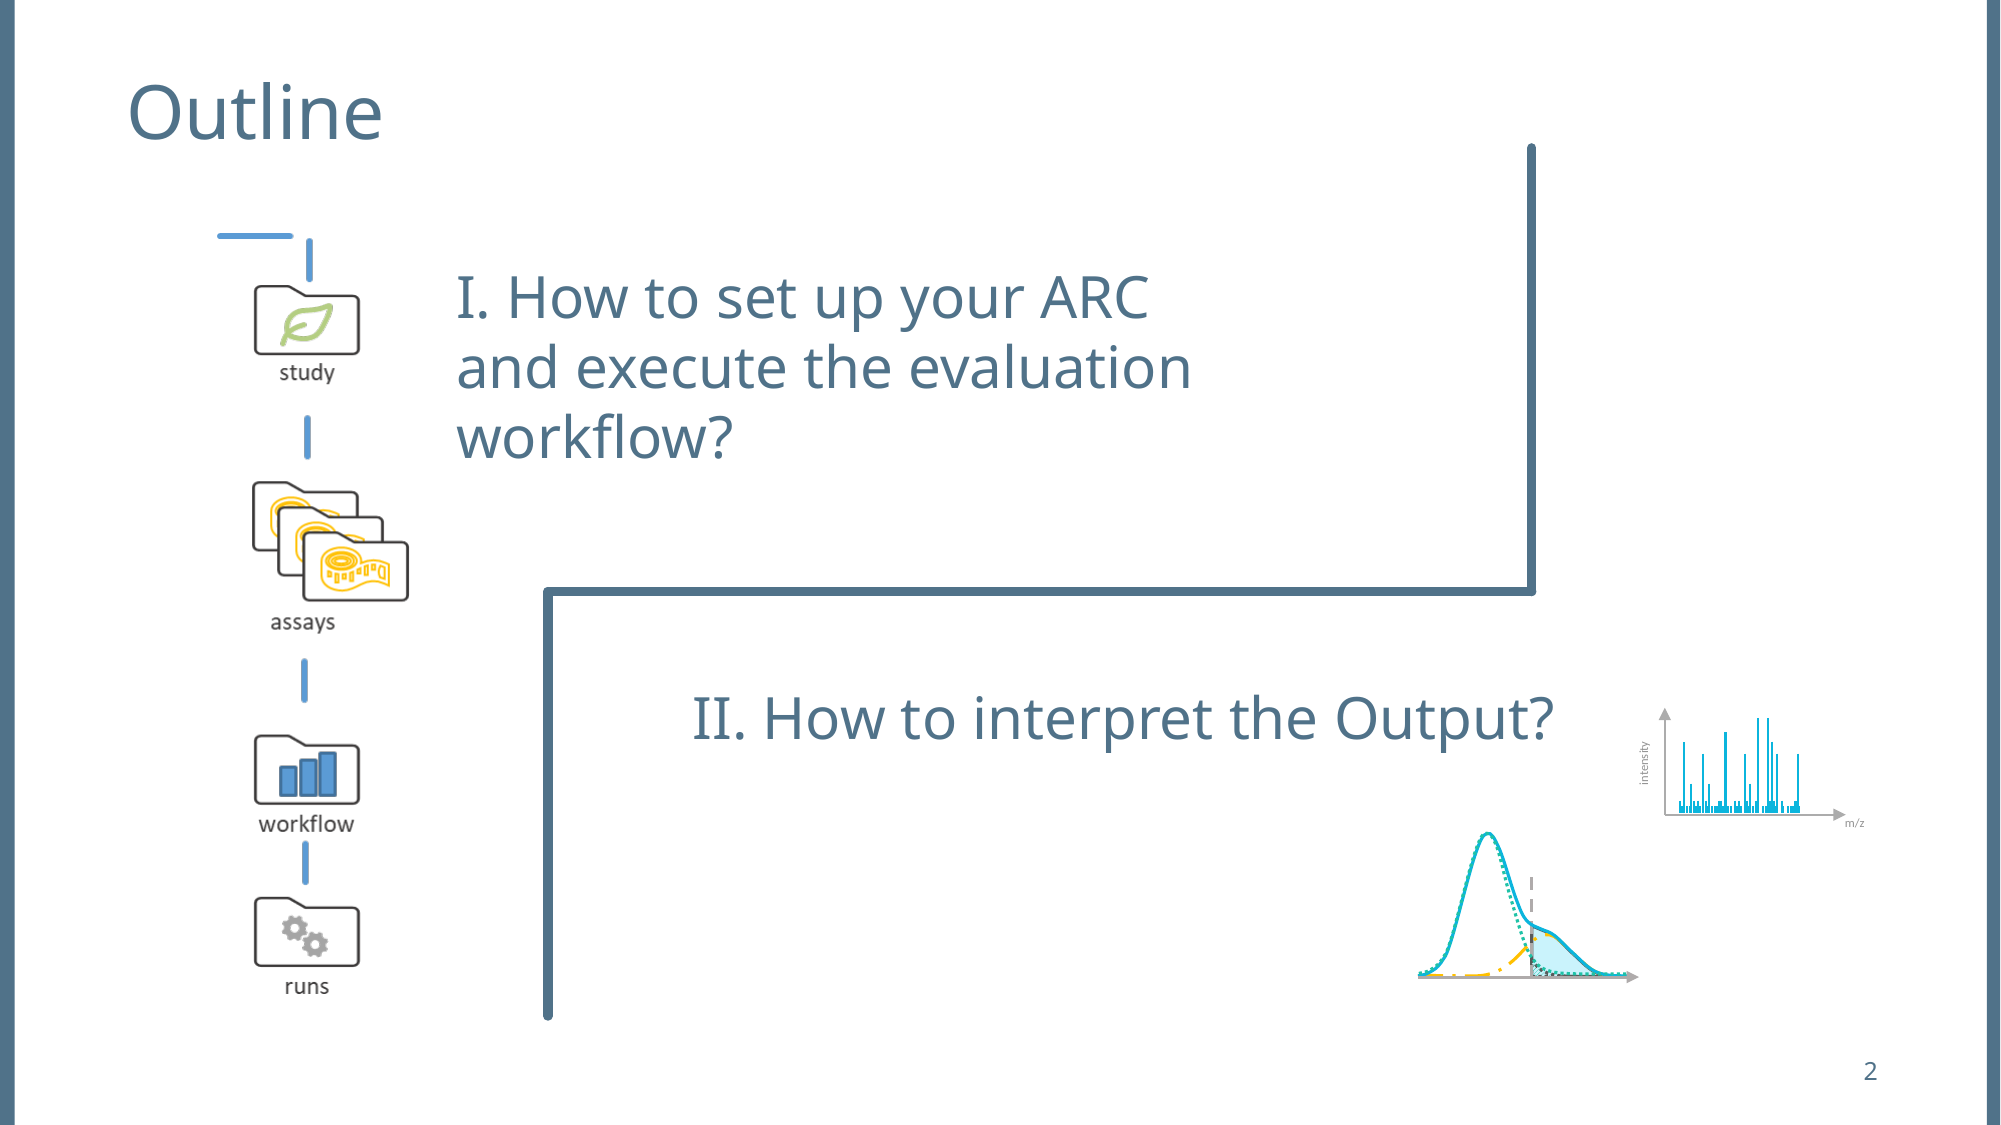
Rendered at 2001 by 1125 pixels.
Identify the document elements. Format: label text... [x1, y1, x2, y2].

title Outline [111, 1, 1891, 219]
list I. How to set up your ARC and execute the evaluation workflow? [441, 252, 1285, 1094]
slide_number 2 [1442, 1042, 1893, 1103]
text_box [1417, 832, 1640, 978]
picture [217, 233, 424, 1017]
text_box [1627, 707, 1891, 851]
text_box II. How to interpret the Output? [677, 673, 1609, 1125]
